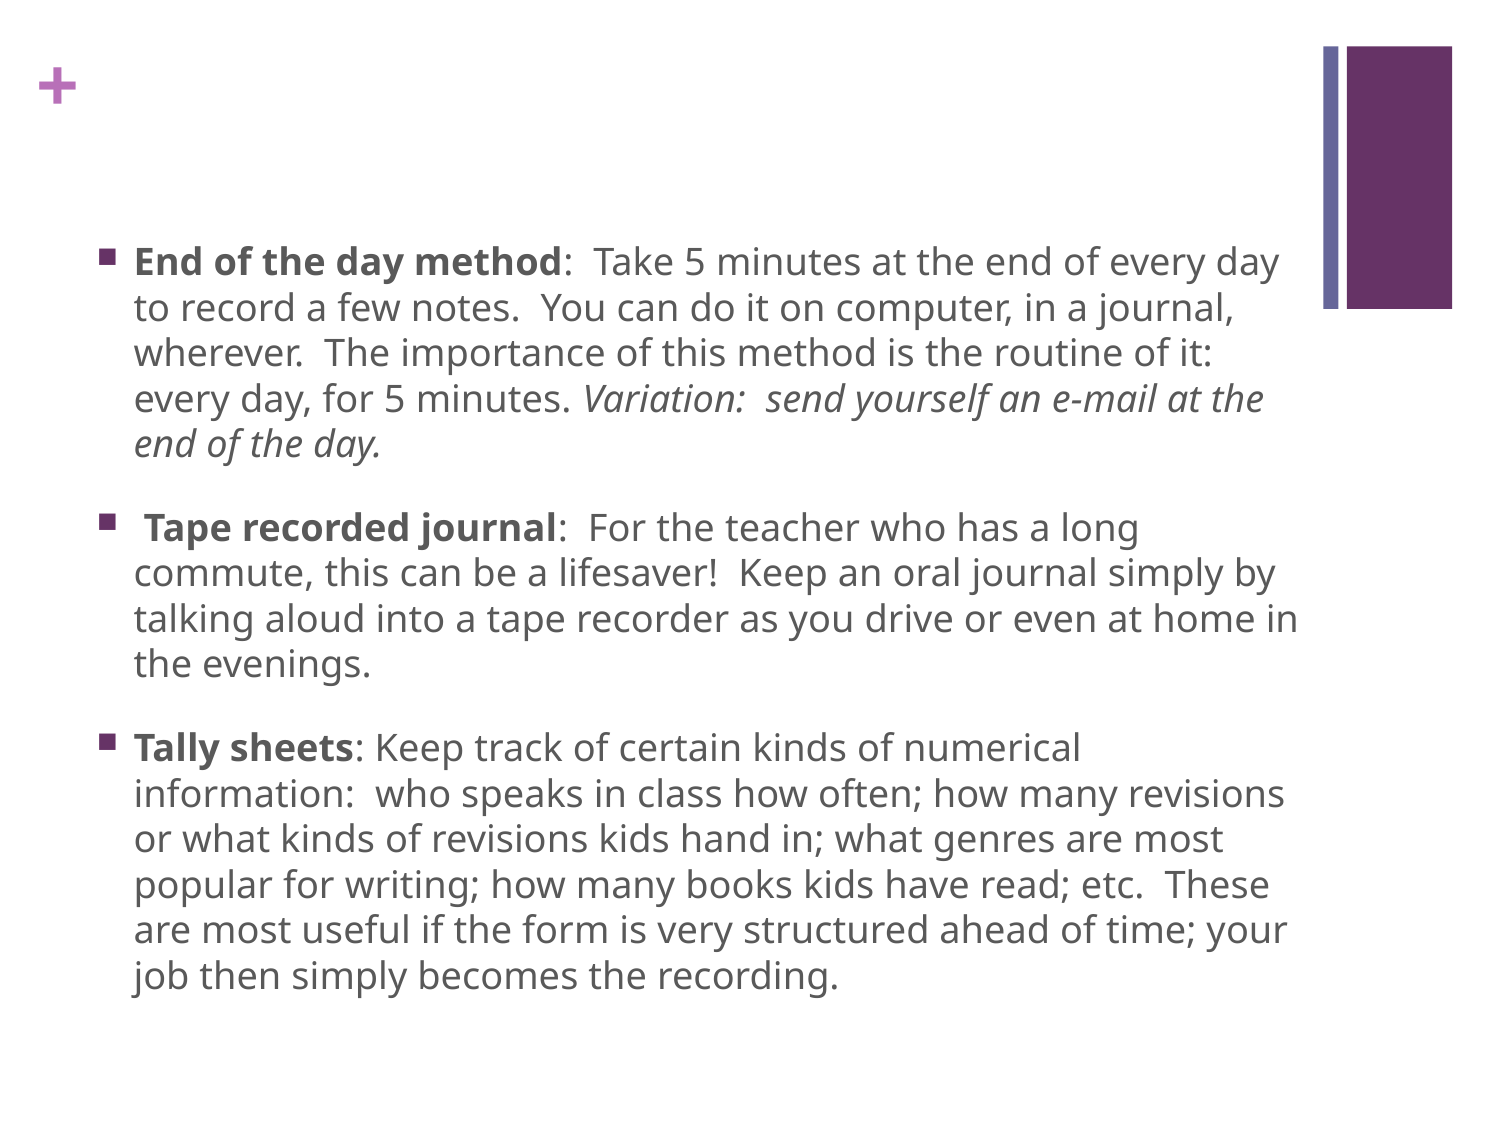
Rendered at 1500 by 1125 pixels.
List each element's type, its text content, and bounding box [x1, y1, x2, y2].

list End of the day method: Take 5 minutes at the end of every day to record a few notes. You can do it on computer, in a journal, wherever. The importance of this method is the routine of it: every day, for 5 minutes. Variation: send yourself an e-mail at the end of the day. Tape recorded journal: For the teacher who has a long commute, this can be a lifesaver! Keep an oral journal simply by talking aloud into a tape recorder as you drive or even at home in the evenings. Tally sheets: Keep track of certain kinds of numerical information: who speaks in class how often; how many revisions or what kinds of revisions kids hand in; what genres are most popular for writing; how many books kids have read; etc. These are most useful if the form is very structured ahead of time; your job then simply becomes the recording. [81, 230, 1322, 1005]
